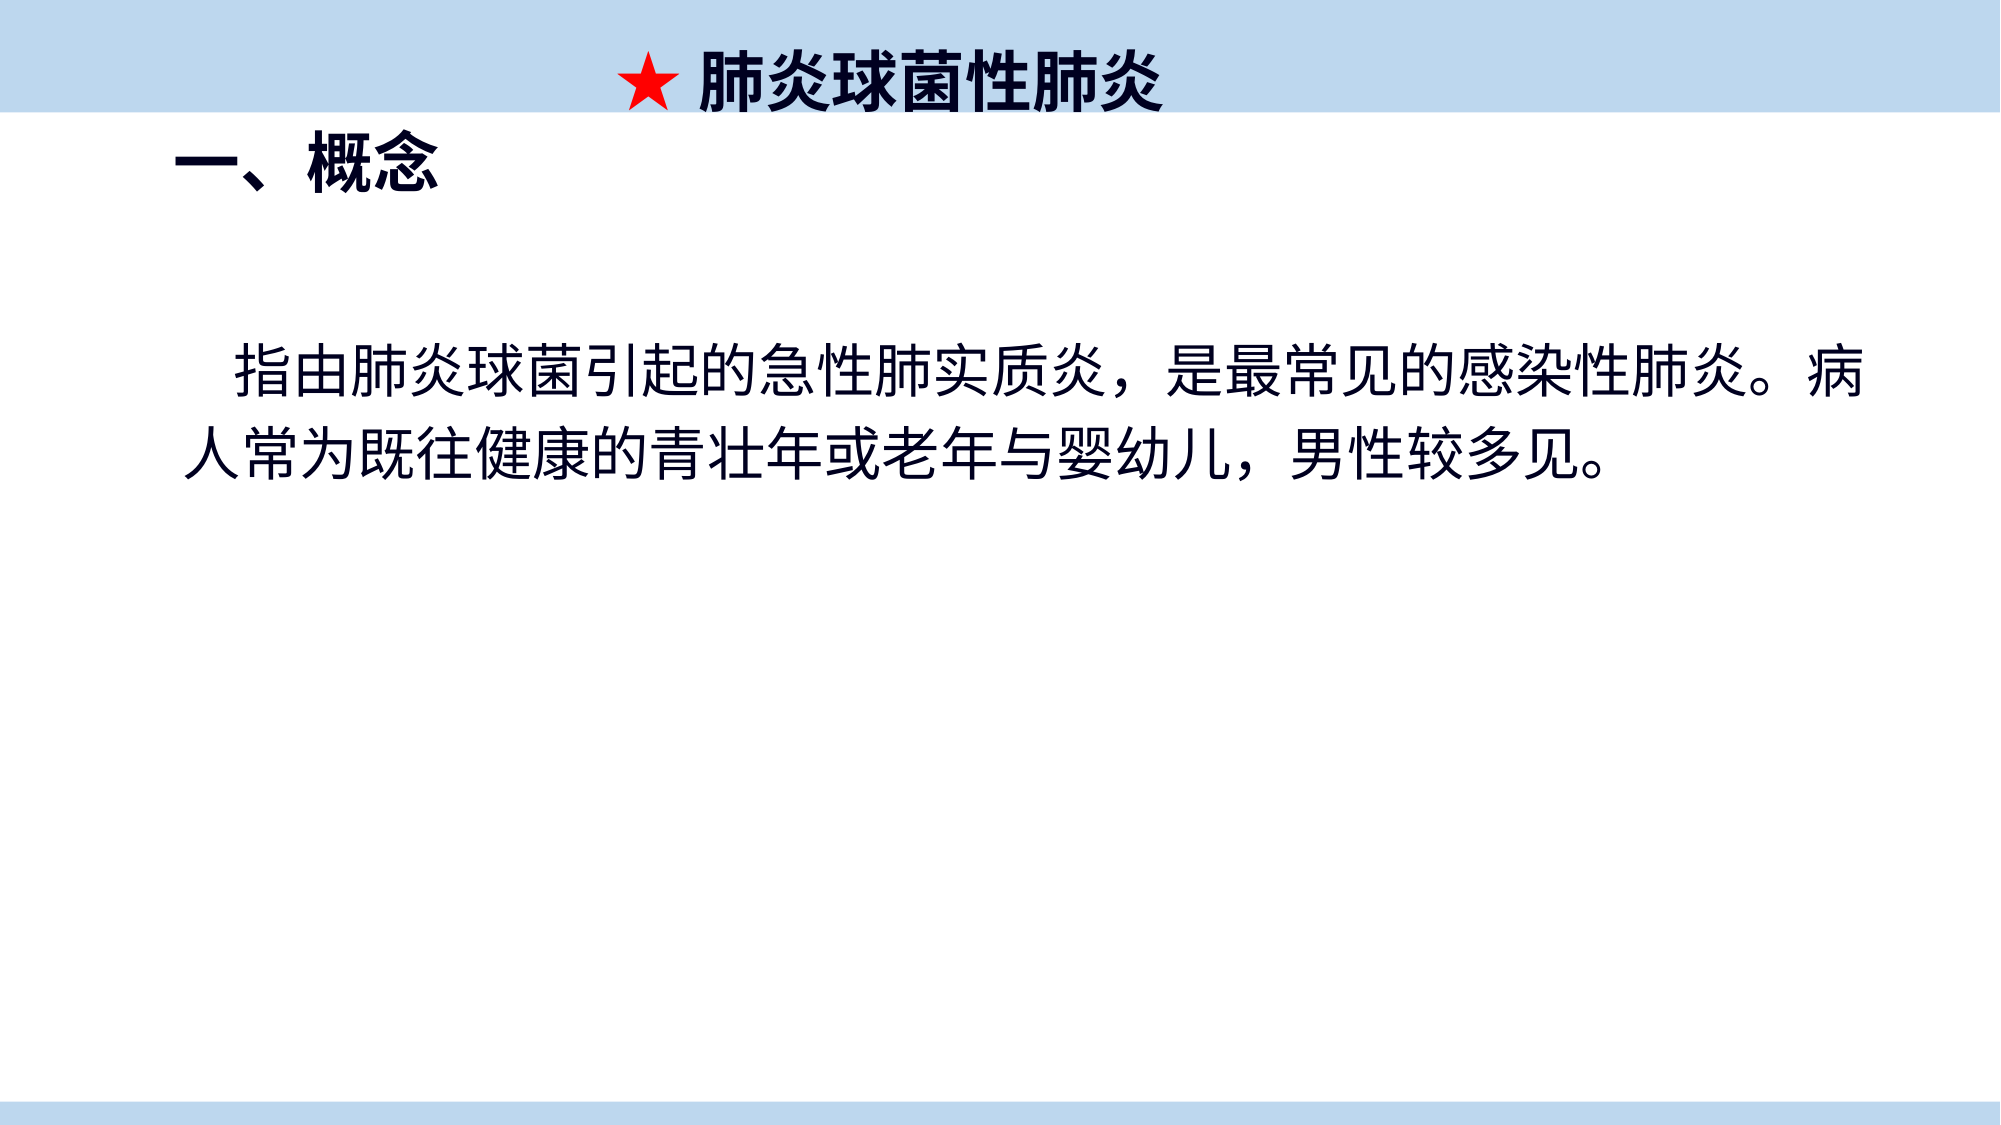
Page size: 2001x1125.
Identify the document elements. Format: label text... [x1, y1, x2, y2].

text_box ★肺炎球菌性肺炎 一、概念 [158, 0, 1694, 252]
text_box 指由肺炎球菌引起的急性肺实质炎，是最常见的感染性肺炎。病人常为既往健康的青壮年或老年与婴幼儿，男性较多见。 [150, 312, 1883, 988]
